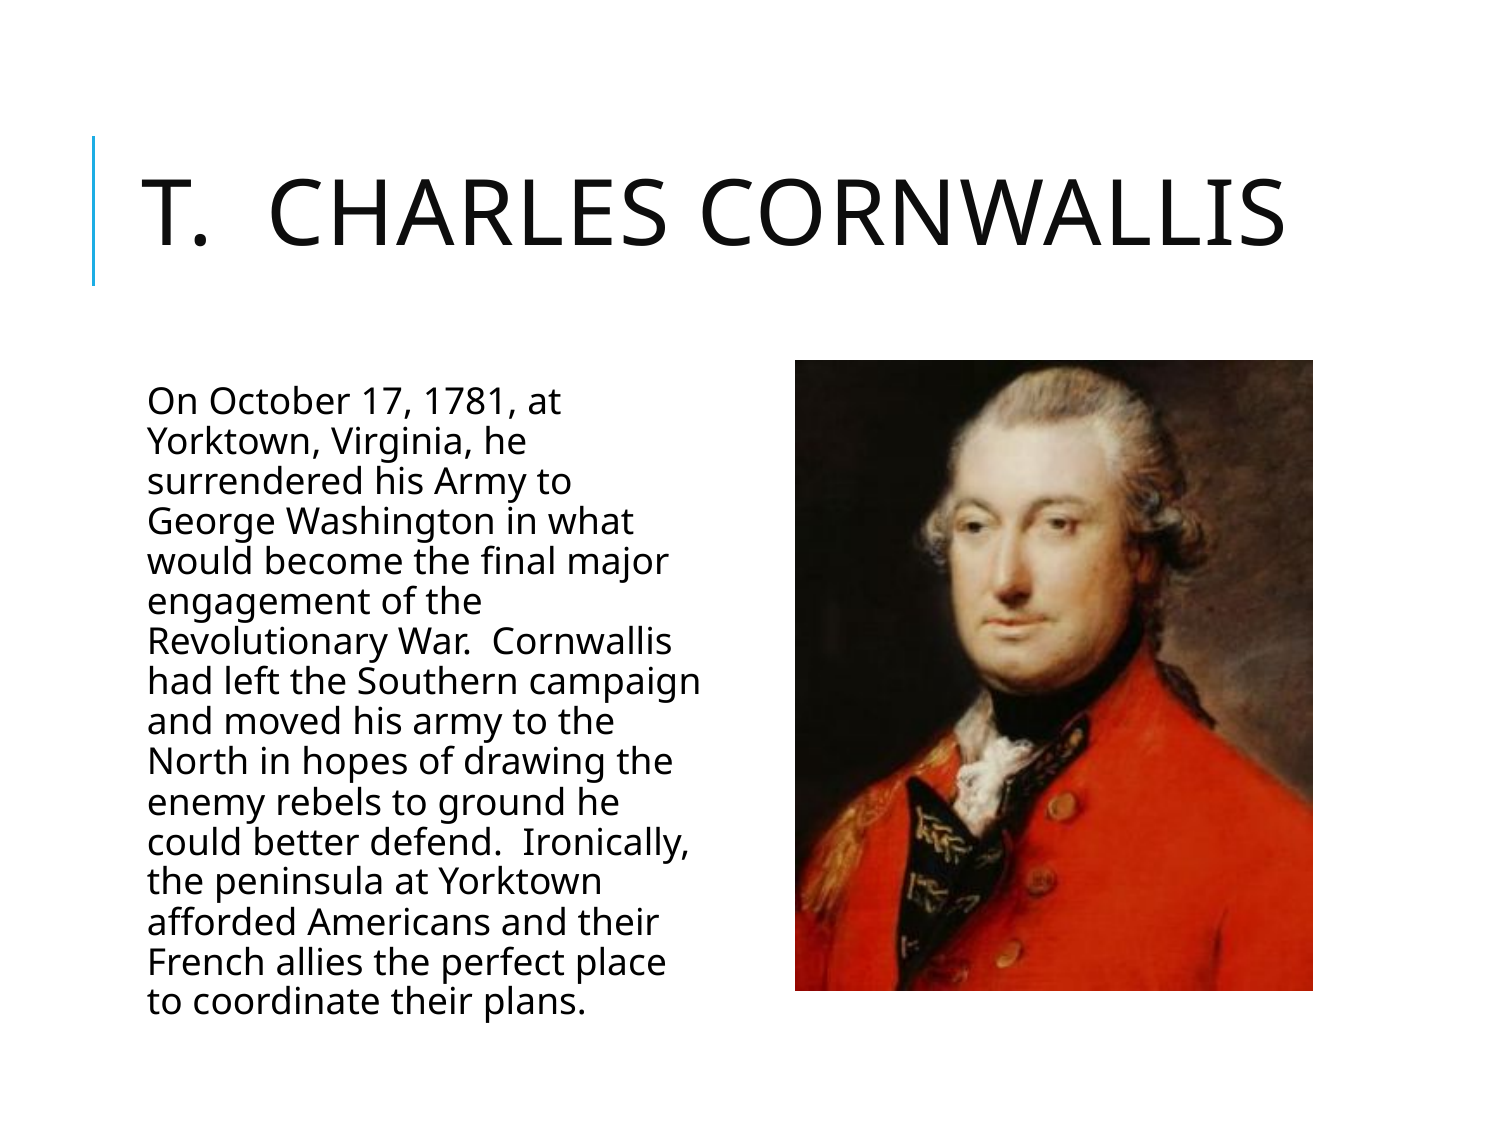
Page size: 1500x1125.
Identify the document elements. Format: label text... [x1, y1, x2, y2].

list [794, 360, 1313, 991]
title t. Charles Cornwallis [126, 96, 1322, 342]
list On October 17, 1781, at Yorktown, Virginia, he surrendered his Army to George Washington in what would become the final major engagement of the Revolutionary War. Cornwallis had left the Southern campaign and moved his army to the North in hopes of drawing the enemy rebels to ground he could better defend. Ironically, the peninsula at Yorktown afforded Americans and their French allies the perfect place to coordinate their plans. [126, 375, 711, 1035]
